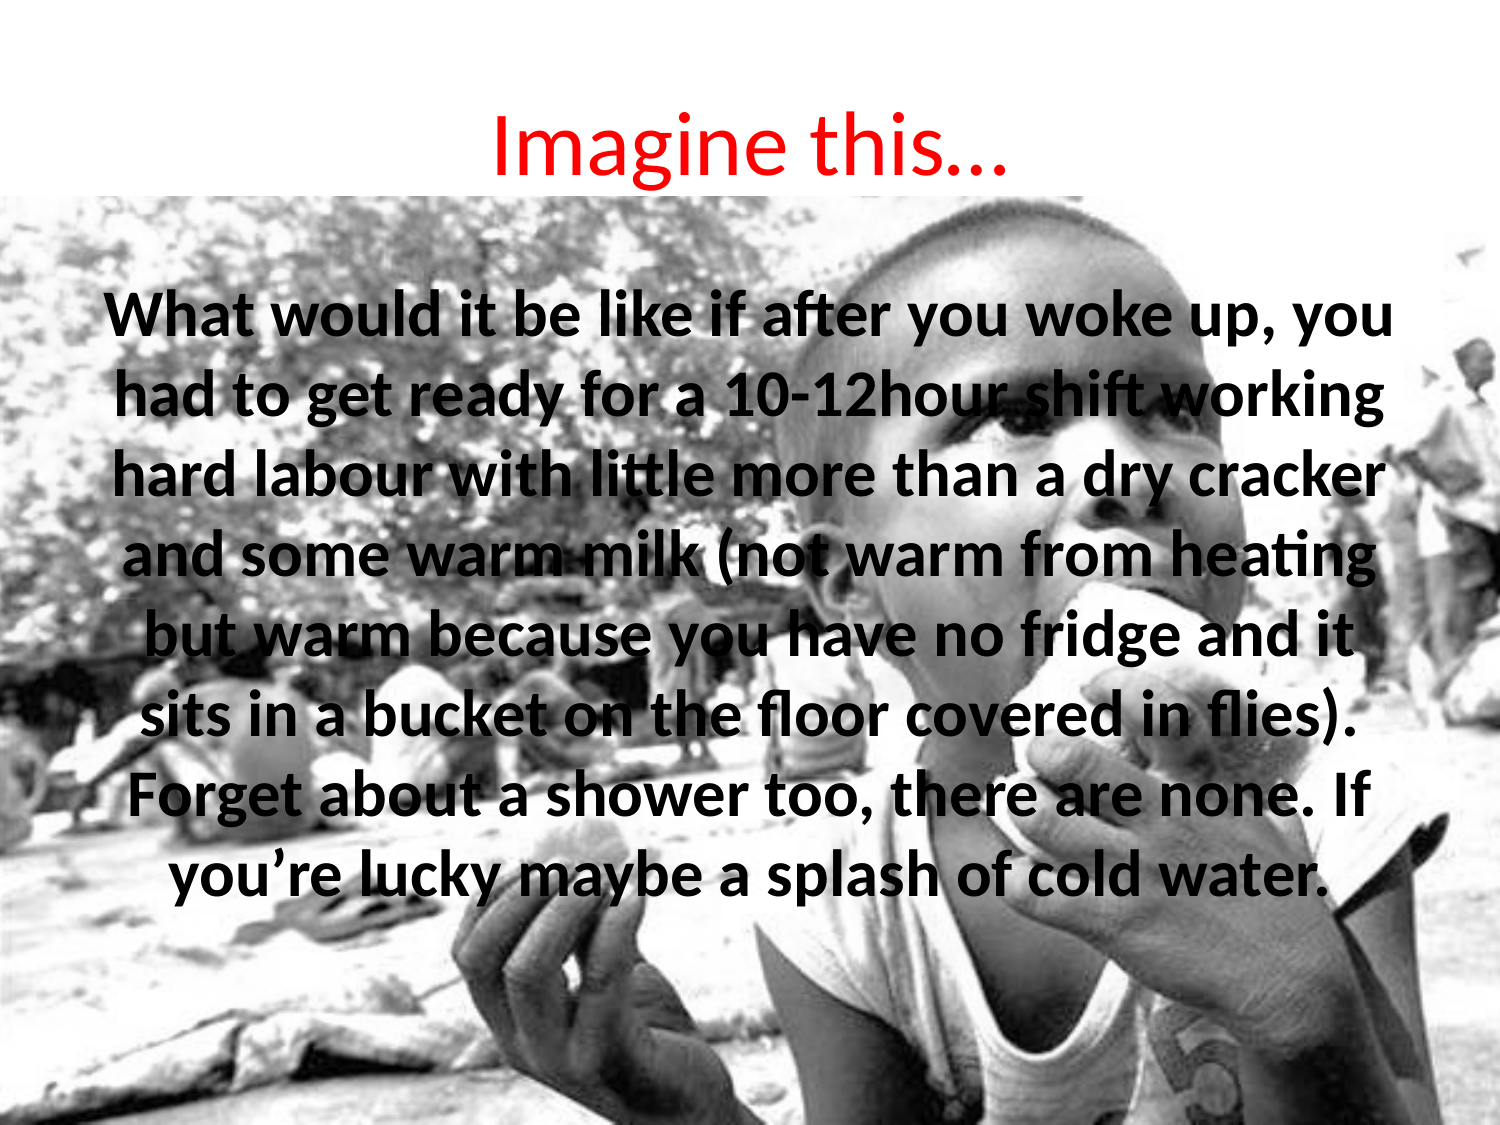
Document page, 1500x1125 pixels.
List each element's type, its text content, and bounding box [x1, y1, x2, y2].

title Imagine this… [75, 45, 1425, 194]
picture [0, 195, 1500, 1125]
